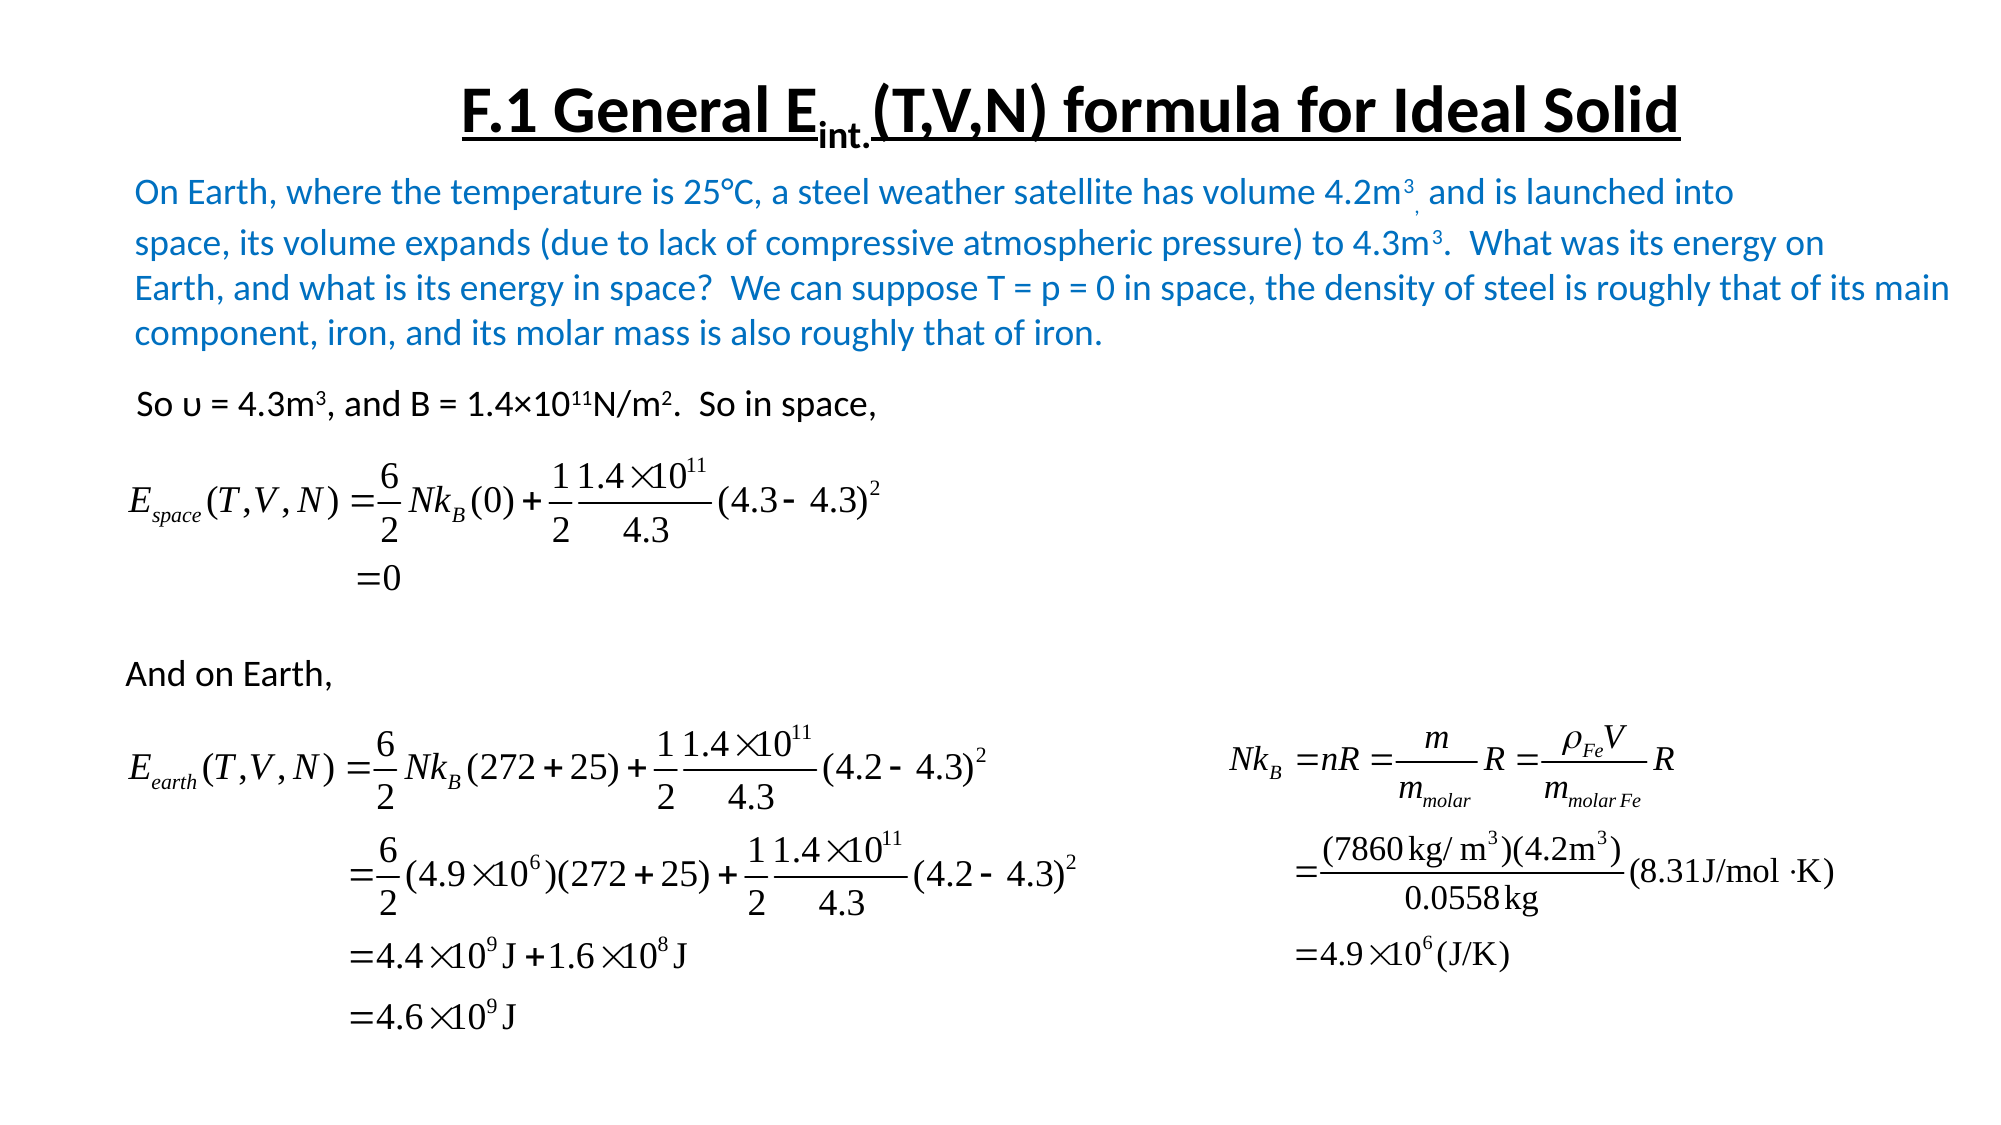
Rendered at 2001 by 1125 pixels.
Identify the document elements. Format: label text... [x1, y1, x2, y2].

text_box F.1 General Eint.(T,V,N) formula for Ideal Solid [446, 58, 1696, 159]
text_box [121, 713, 1087, 1048]
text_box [1222, 713, 1841, 981]
text_box So υ = 4.3m3, and B = 1.4×1011N/m2. So in space, [121, 371, 910, 432]
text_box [121, 448, 886, 606]
text_box On Earth, where the temperature is 25°C, a steel weather satellite has volume 4.2m3, and is launched into space, its volume expands (due to lack of compressive atmospheric pressure) to 4.3m3. What was its energy on Earth, and what is its energy in space? We can suppose T = p = 0 in space, the density of steel is roughly that of its main component, iron, and its molar mass is also roughly that of iron. [119, 159, 1968, 361]
text_box And on Earth, [110, 641, 349, 701]
